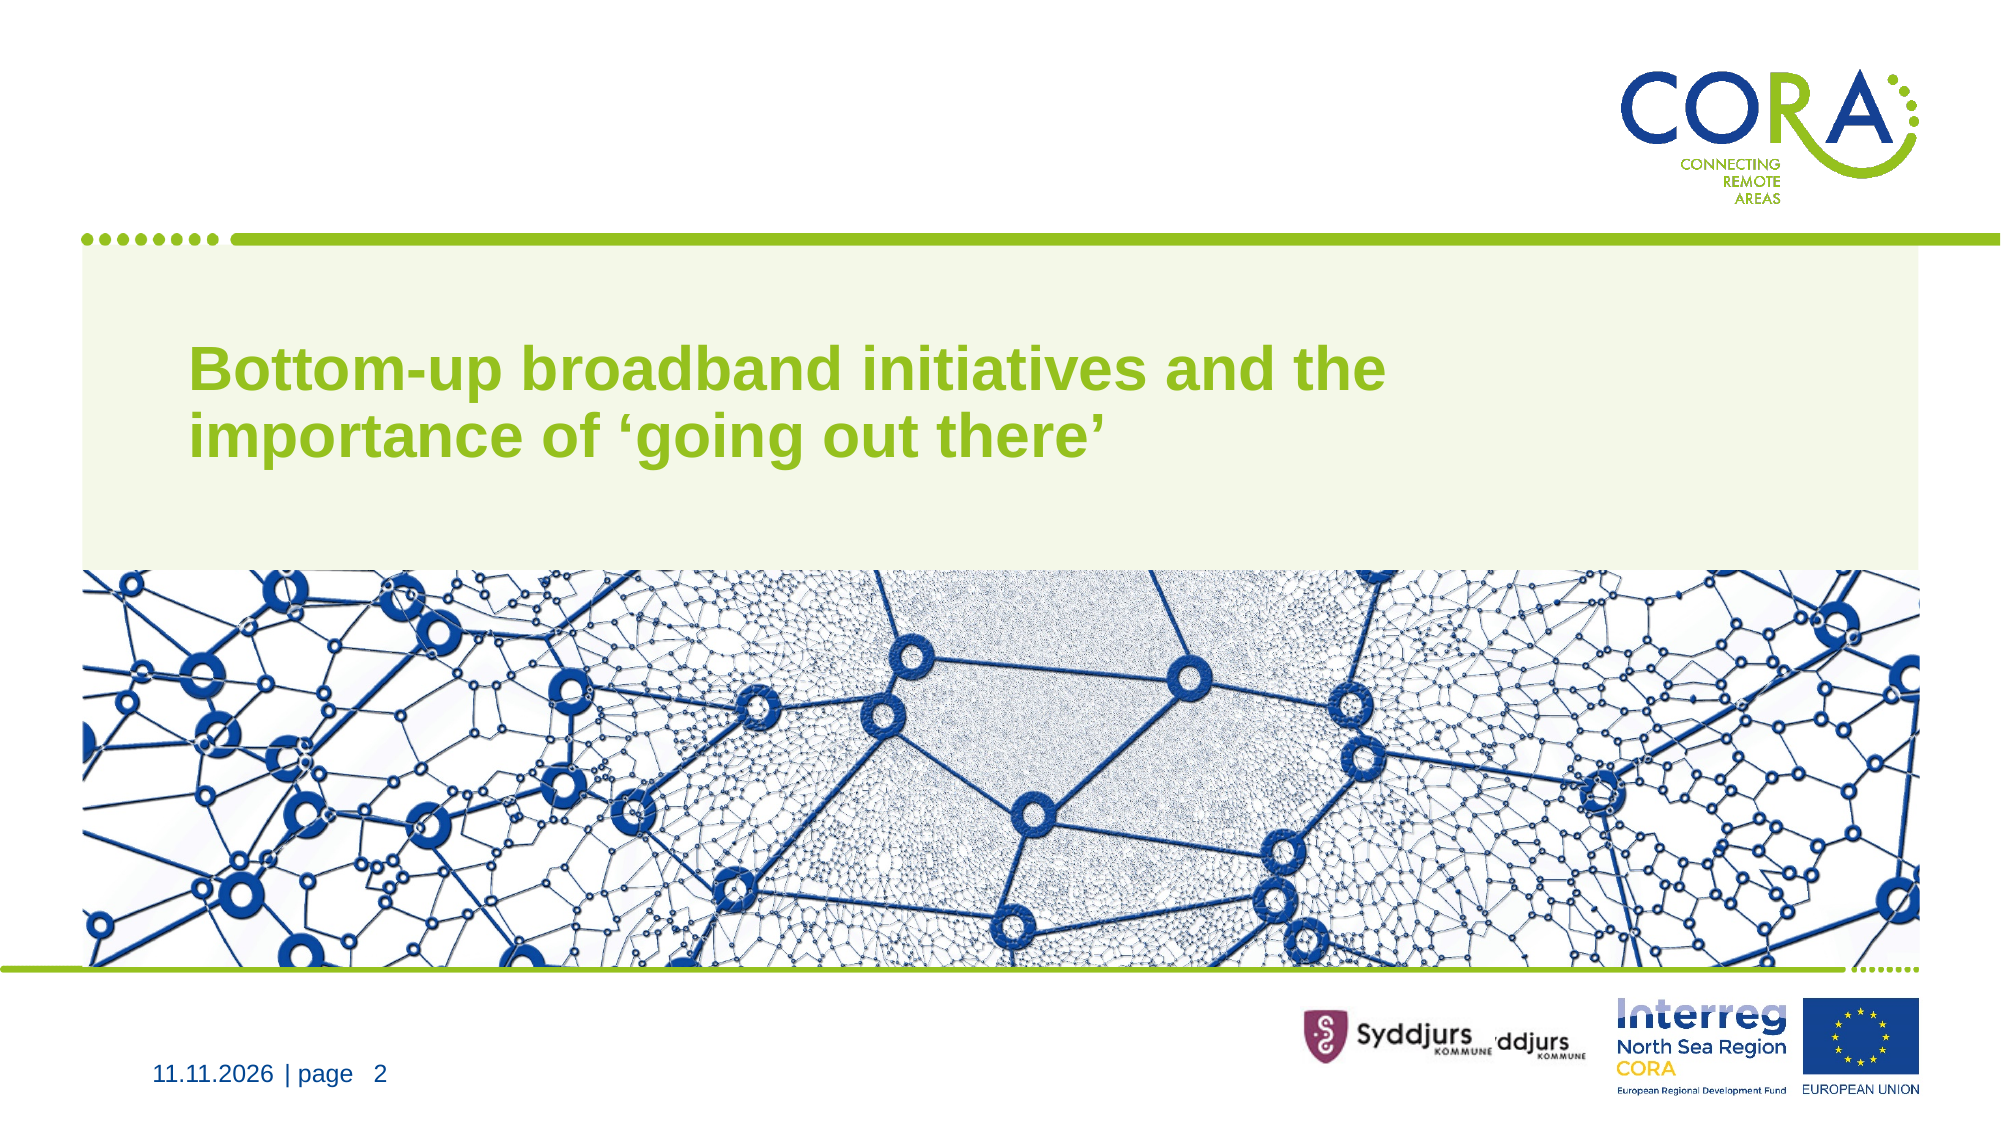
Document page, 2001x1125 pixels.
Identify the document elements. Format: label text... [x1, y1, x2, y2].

picture [81, 233, 2001, 246]
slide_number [137, 1042, 262, 1103]
slide_number 2 [358, 1043, 453, 1103]
picture [0, 570, 1920, 973]
picture [1621, 68, 1919, 204]
title Bottom-up broadband initiatives and the importance of ‘going out there’ [173, 329, 1418, 415]
picture [1300, 1006, 1588, 1070]
picture [1595, 975, 1941, 1113]
footer | page [262, 1042, 376, 1103]
